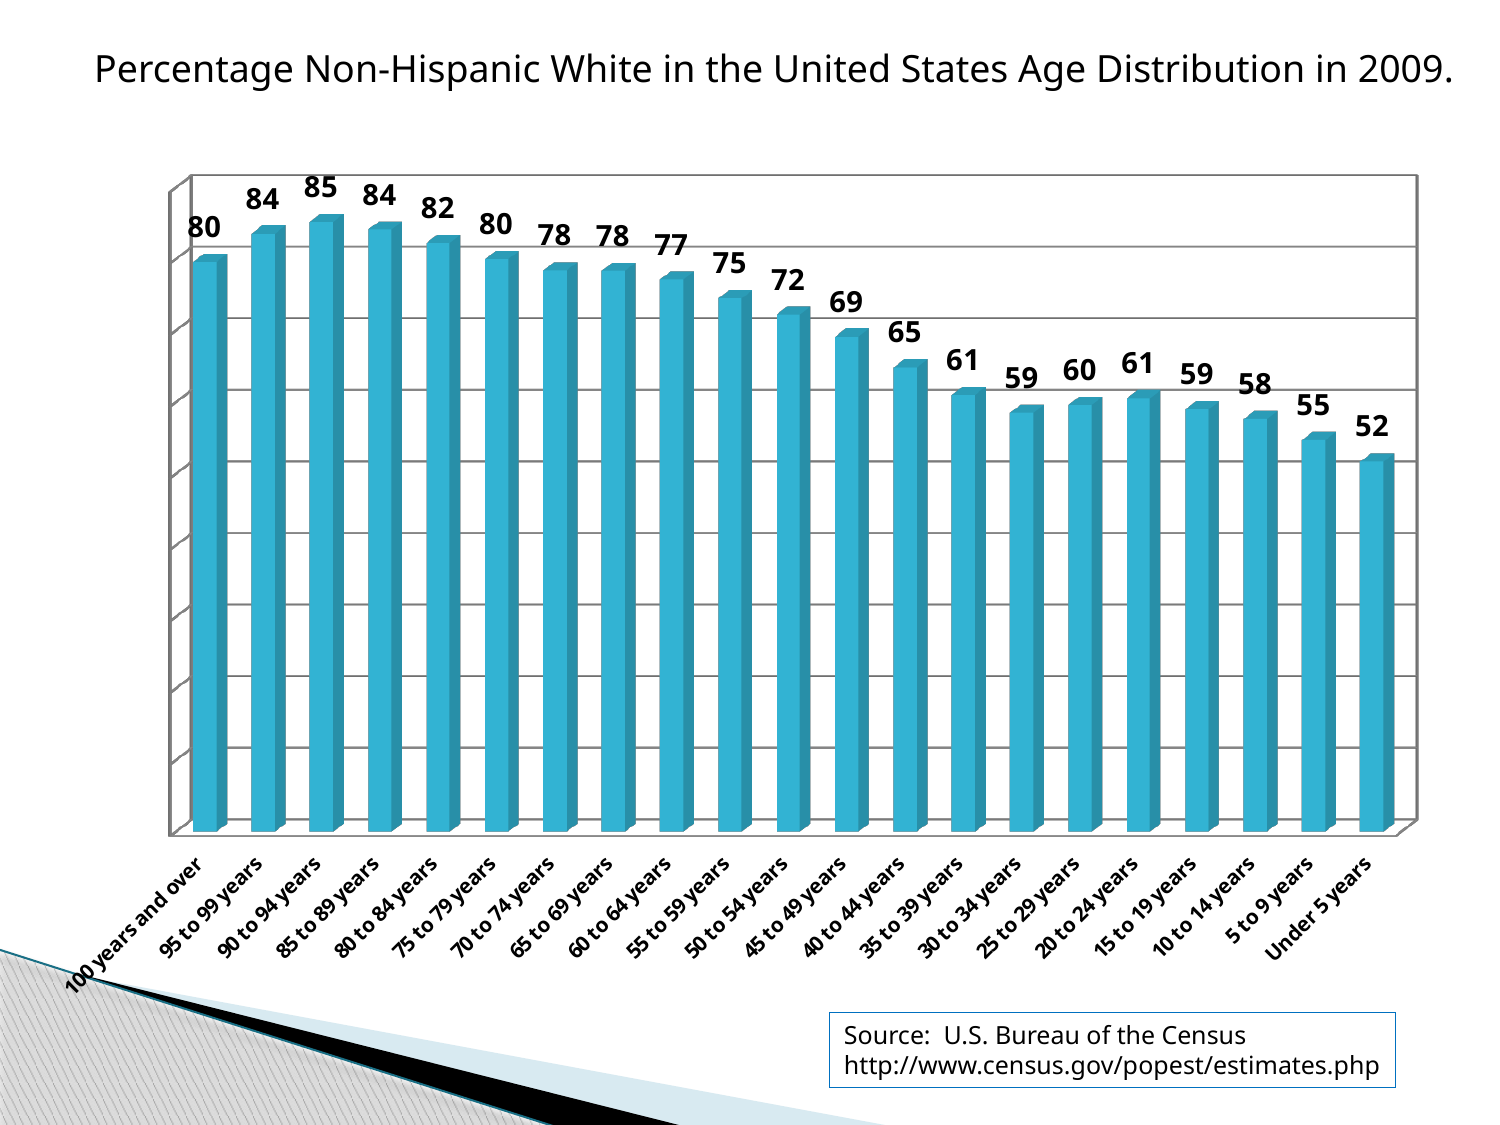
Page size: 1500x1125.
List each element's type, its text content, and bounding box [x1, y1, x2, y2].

text_box Percentage Non-Hispanic White in the United States Age Distribution in 2009. [79, 37, 1471, 98]
text_box Source: U.S. Bureau of the Census http://www.census.gov/popest/estimates.php [829, 1037, 1396, 1088]
chart [37, 149, 1438, 1026]
